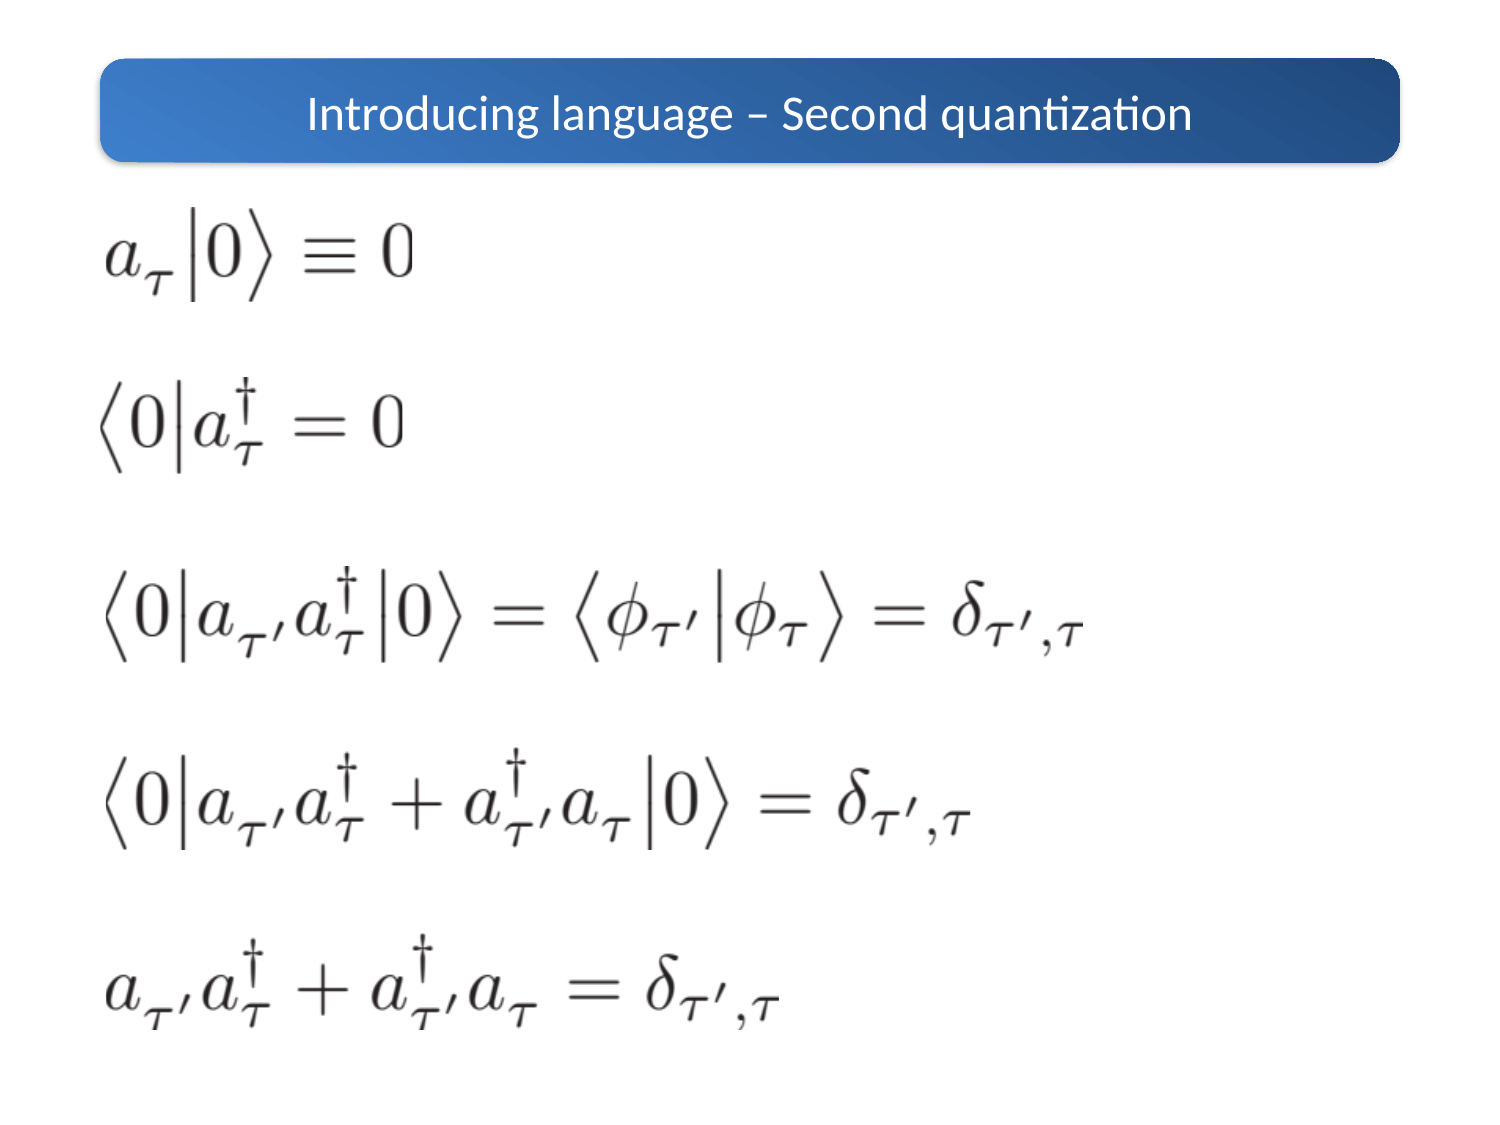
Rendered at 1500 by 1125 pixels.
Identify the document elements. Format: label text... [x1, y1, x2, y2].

picture [105, 566, 1084, 663]
picture [100, 377, 403, 474]
picture [105, 207, 413, 302]
text_box Introducing language – Second quantization [99, 58, 1401, 164]
picture [105, 746, 971, 850]
picture [105, 933, 780, 1030]
